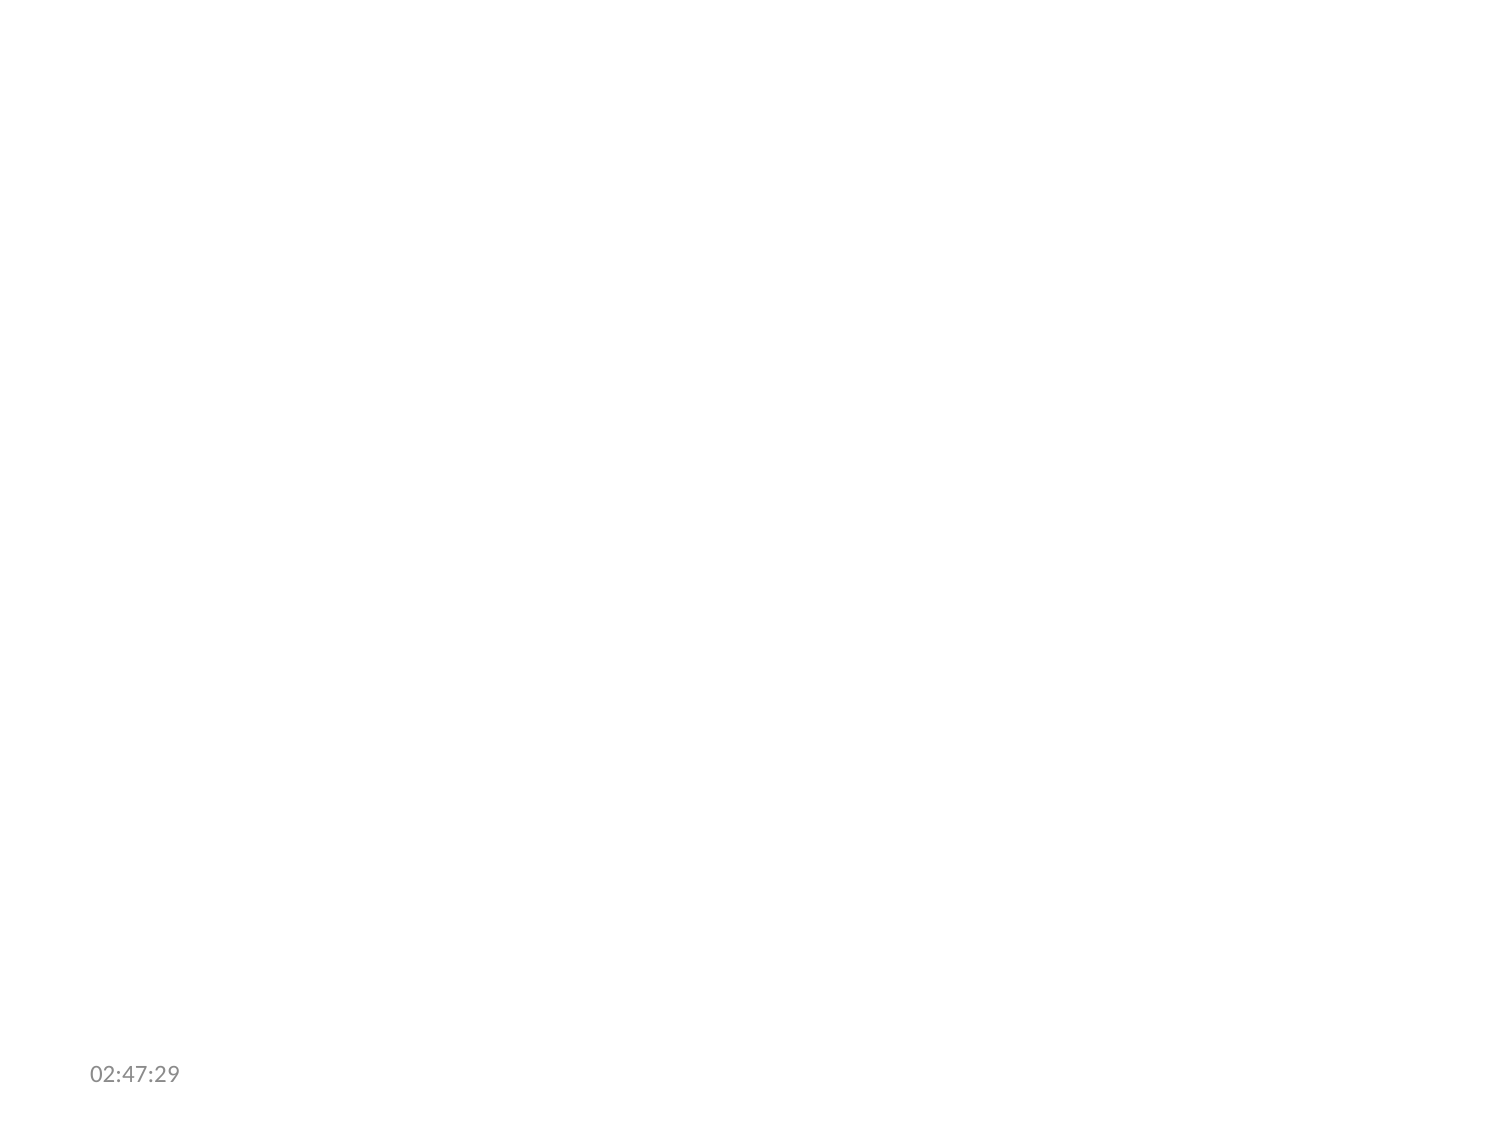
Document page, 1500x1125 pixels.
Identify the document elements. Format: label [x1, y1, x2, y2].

slide_number [75, 1042, 425, 1103]
